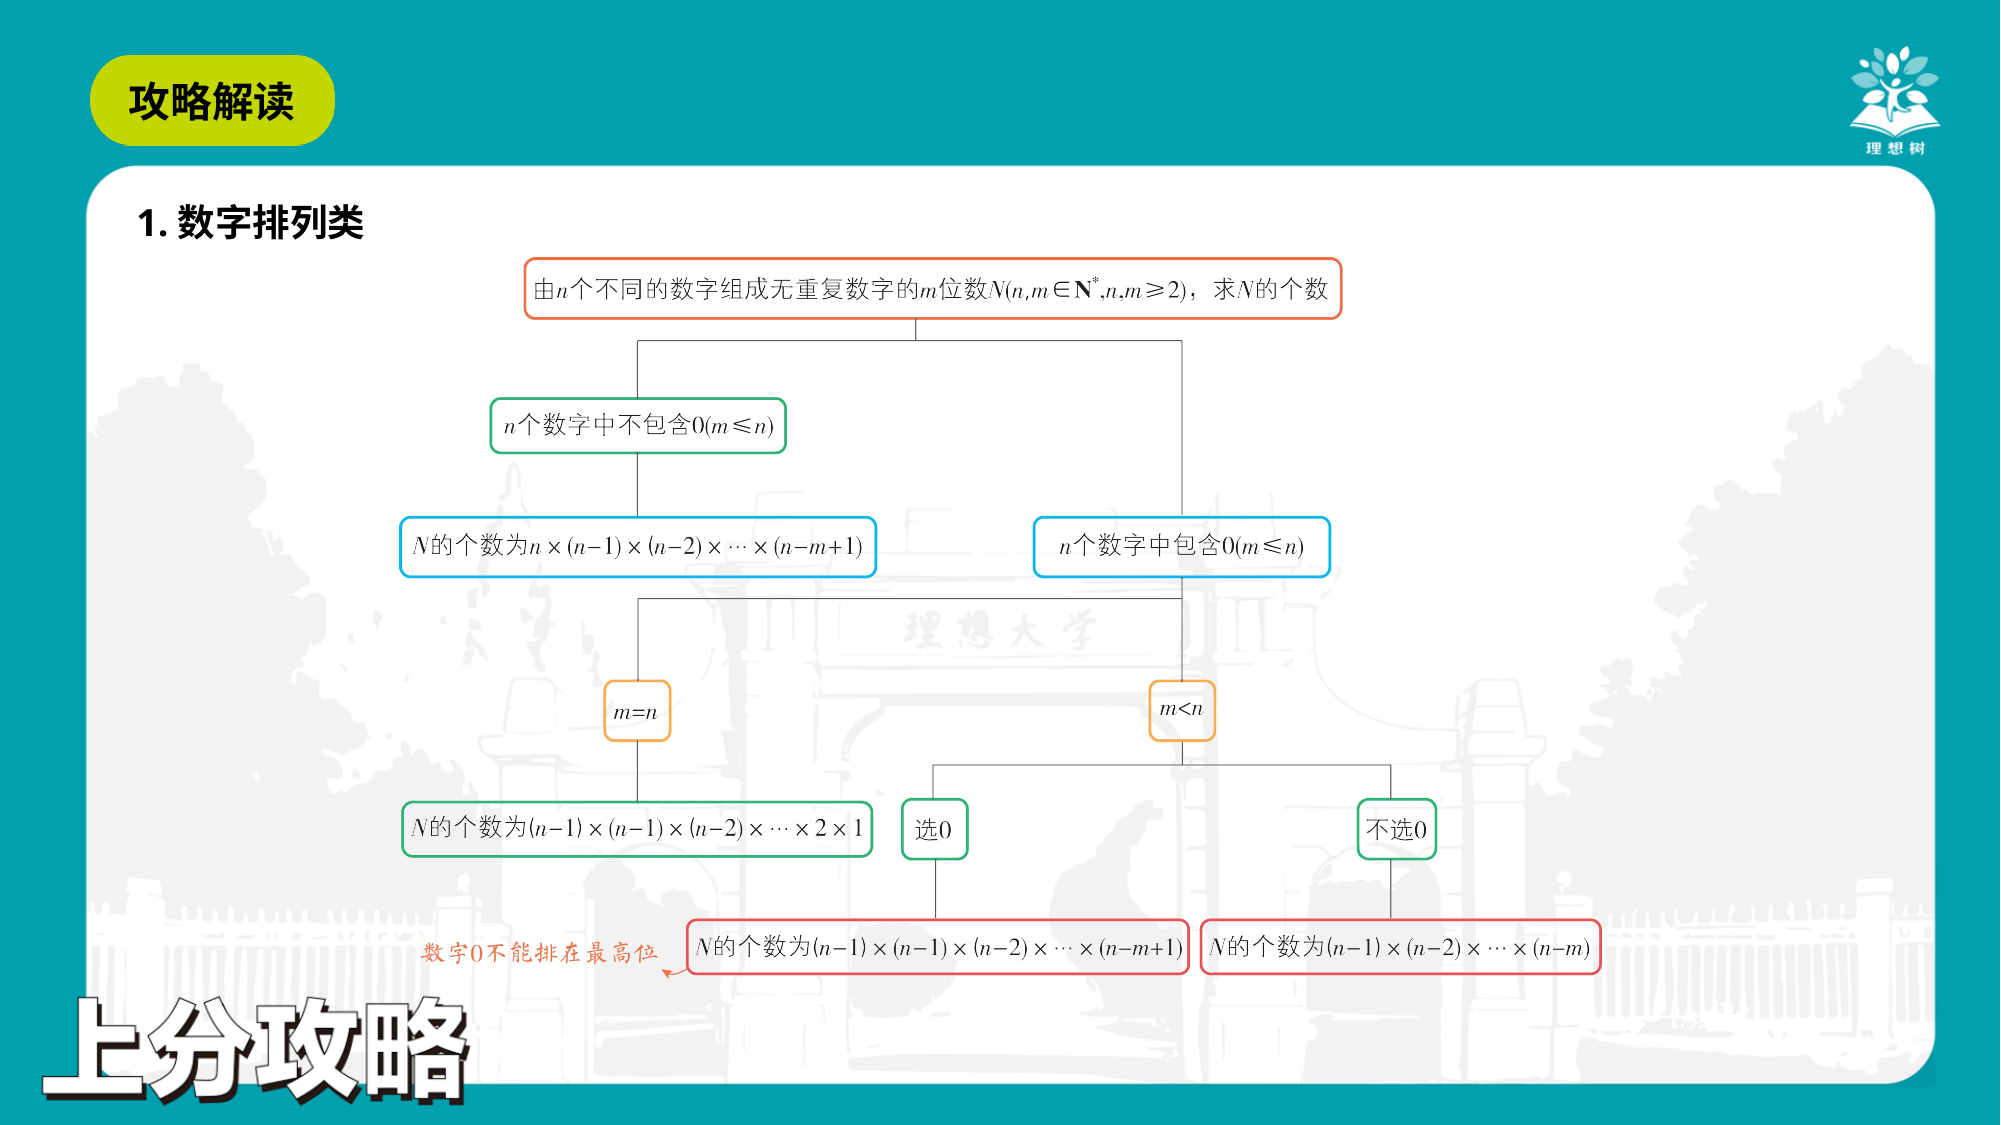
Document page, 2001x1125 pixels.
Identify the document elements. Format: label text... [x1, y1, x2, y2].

text_box 1.数字排列类#1.1 [136, 177, 1865, 236]
picture [0, 0, 2000, 1125]
